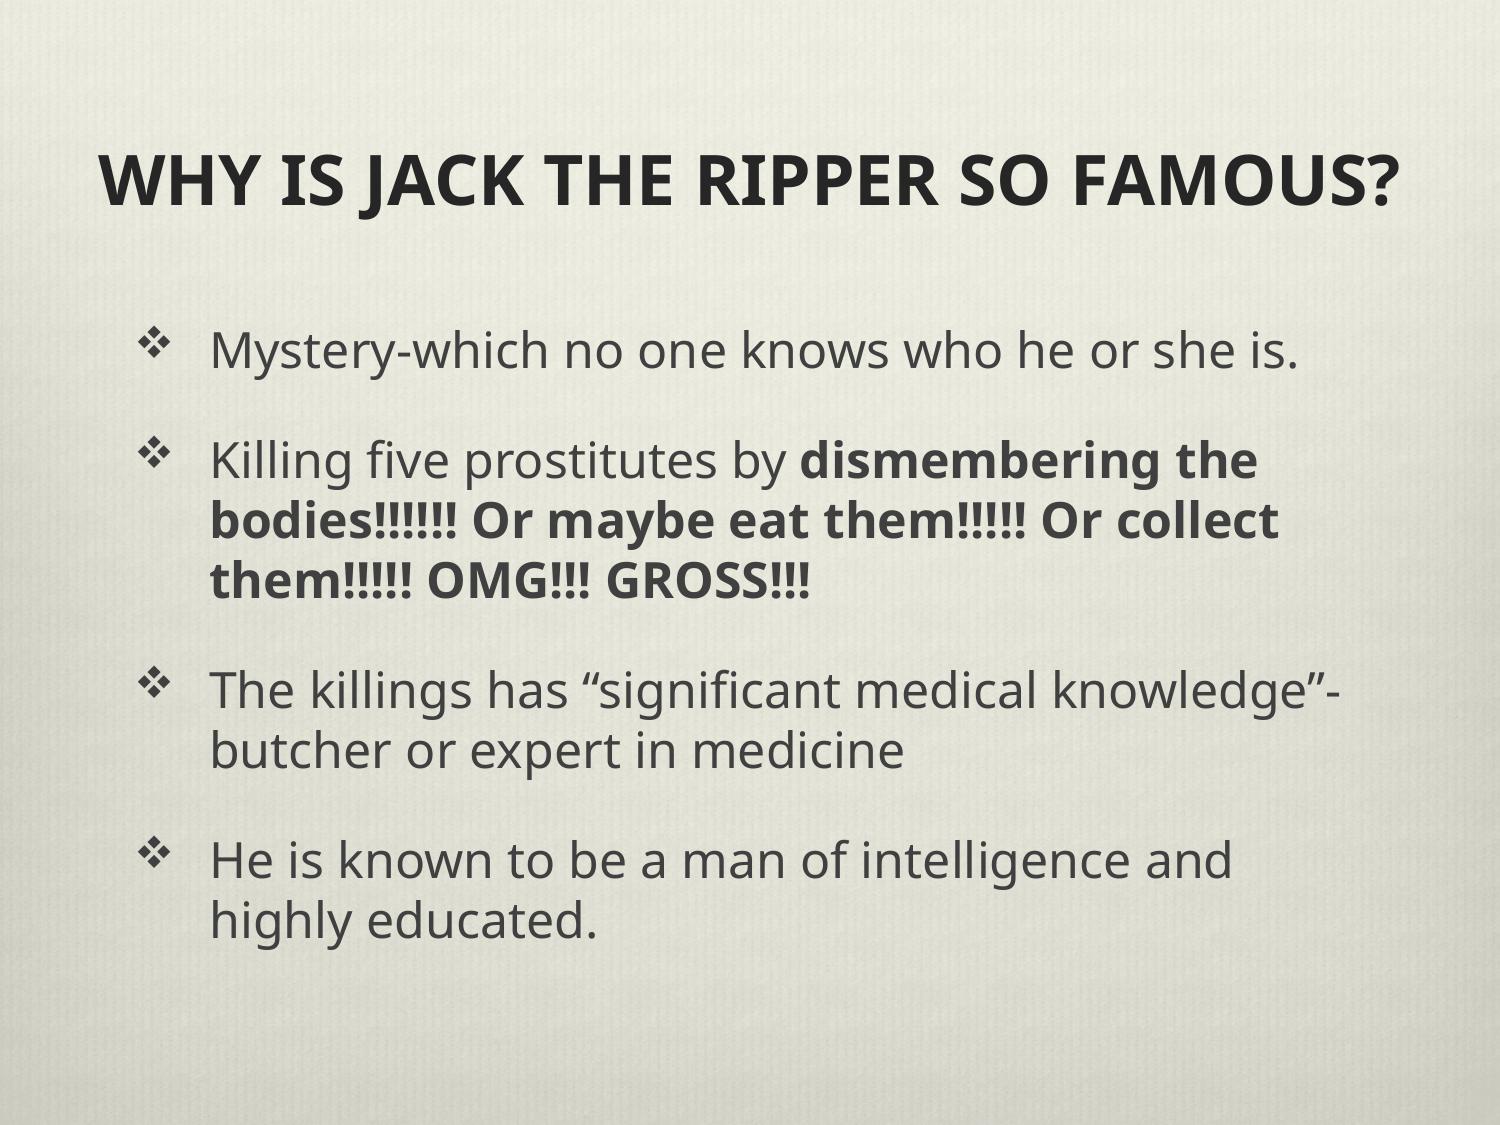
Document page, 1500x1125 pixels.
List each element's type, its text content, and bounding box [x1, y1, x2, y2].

list Mystery-which no one knows who he or she is. Killing five prostitutes by dismembering the bodies!!!!!! Or maybe eat them!!!!! Or collect them!!!!! OMG!!! GROSS!!! The killings has “significant medical knowledge”- butcher or expert in medicine He is known to be a man of intelligence and highly educated. [119, 310, 1381, 1061]
title WHY IS JACK THE RIPPER SO FAMOUS? [75, 125, 1425, 313]
